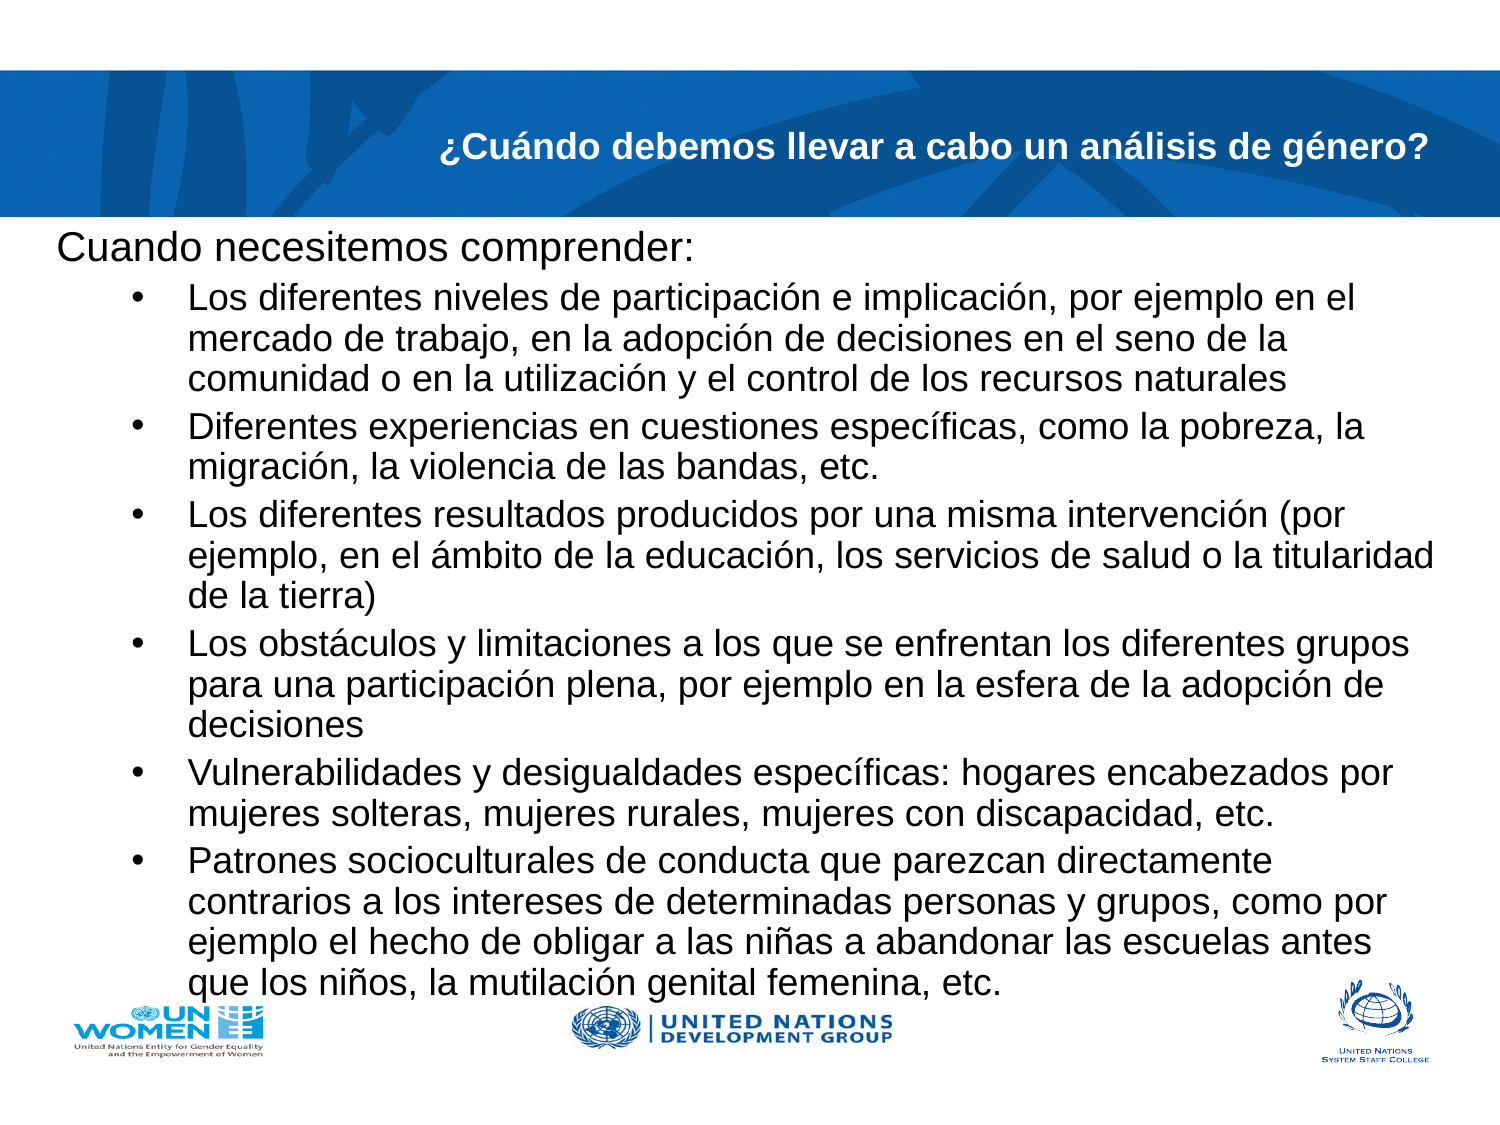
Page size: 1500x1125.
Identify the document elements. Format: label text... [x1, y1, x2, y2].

picture [572, 1006, 892, 1049]
picture [194, 1006, 204, 1013]
picture [0, 70, 1500, 217]
title ¿Cuándo debemos llevar a cabo un análisis de género? [170, 94, 1447, 195]
picture [1322, 979, 1429, 1063]
picture [170, 1006, 179, 1018]
picture [73, 1006, 263, 1058]
list Cuando necesitemos comprender: Los diferentes niveles de participación e implicación, por ejemplo en el mercado de trabajo, en la adopción de decisiones en el seno de la comunidad o en la utilización y el control de los recursos naturales Diferentes experiencias en cuestiones específicas, como la pobreza, la migración, la violencia de las bandas, etc. Los diferentes resultados producidos por una misma intervención (por ejemplo, en el ámbito de la educación, los servicios de salud o la titularidad de la tierra) Los obstáculos y limitaciones a los que se enfrentan los diferentes grupos para una participación plena, por ejemplo en la esfera de la adopción de decisiones Vulnerabilidades y desigualdades específicas: hogares encabezados por mujeres solteras, mujeres rurales, mujeres con discapacidad, etc. Patrones socioculturales de conducta que parezcan directamente contrarios a los intereses de determinadas personas y grupos, como por ejemplo el hecho de obligar a las niñas a abandonar las escuelas antes que los niños, la mutilación genital femenina, etc. [40, 217, 1460, 894]
